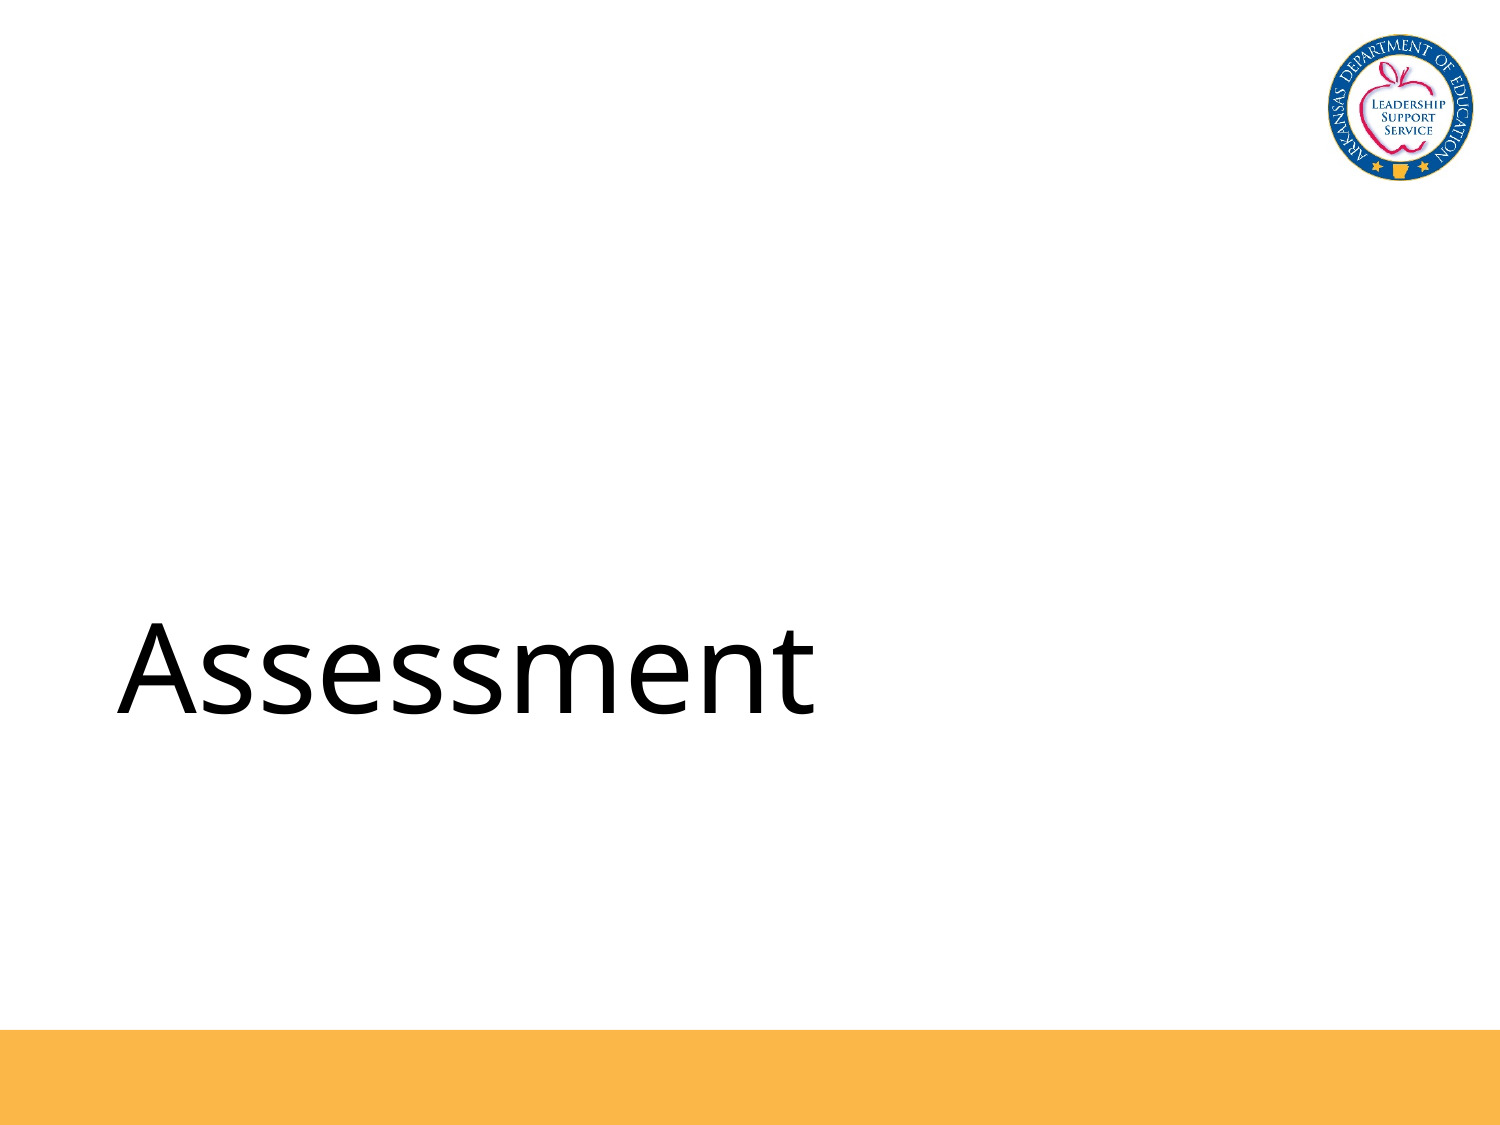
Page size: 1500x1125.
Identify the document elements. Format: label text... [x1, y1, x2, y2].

title Assessment [102, 280, 1397, 749]
picture [1327, 34, 1478, 181]
